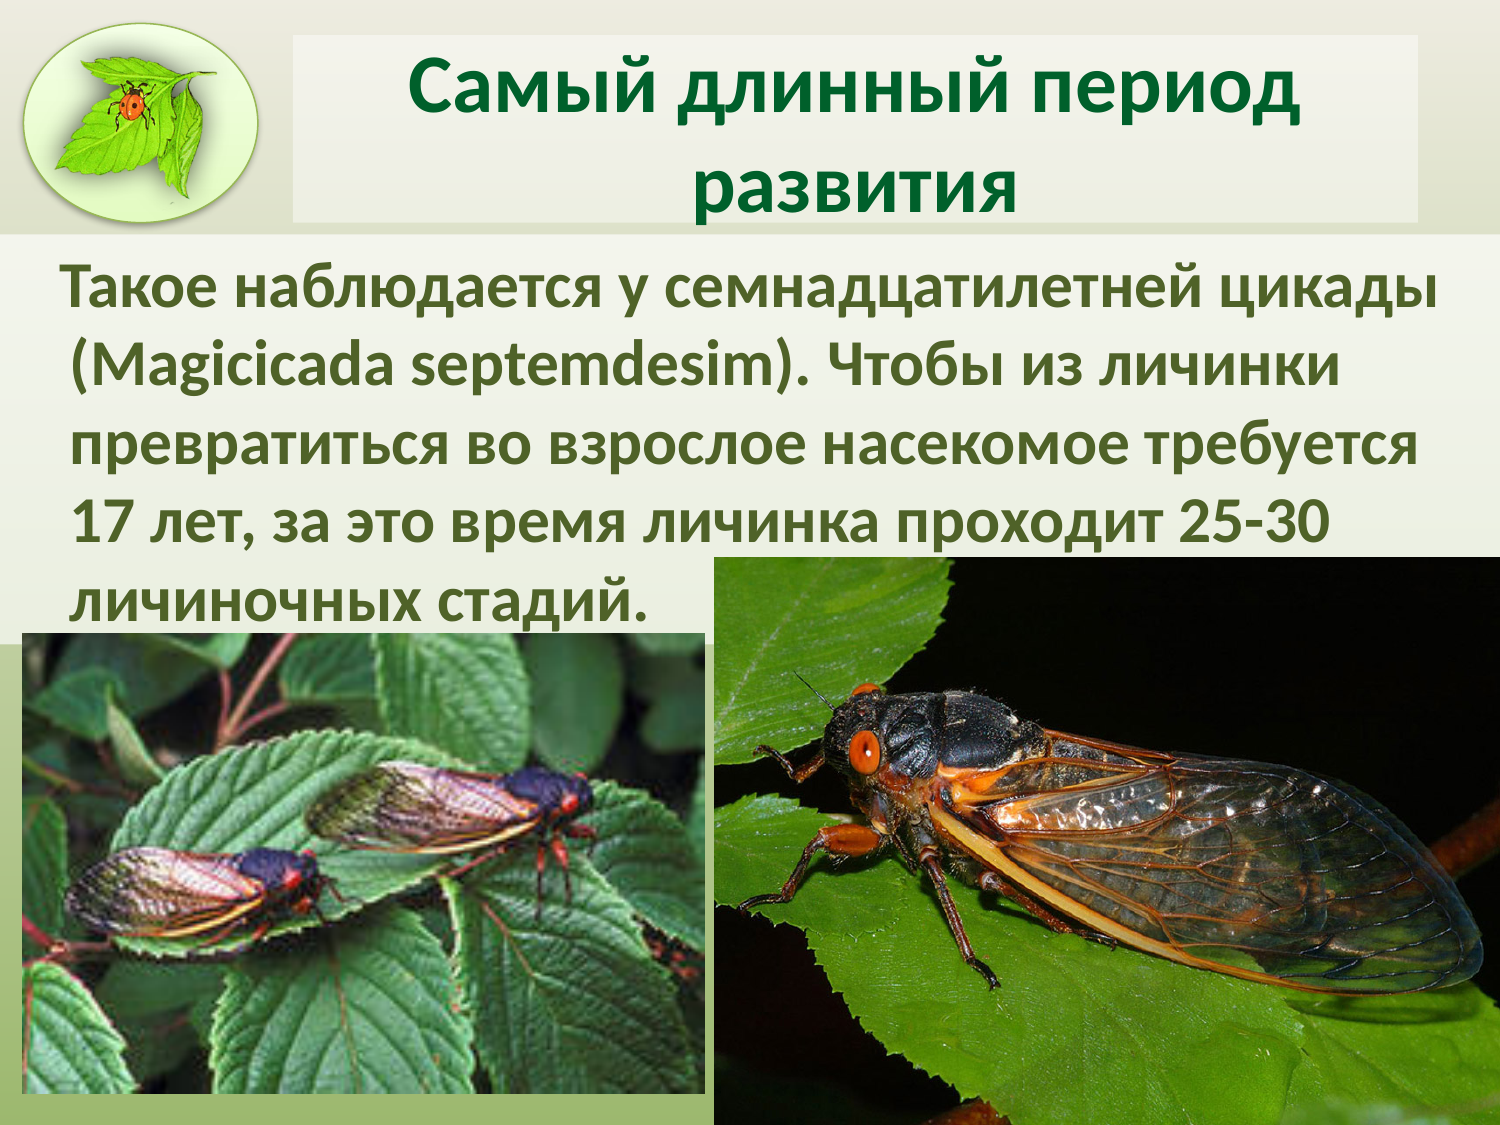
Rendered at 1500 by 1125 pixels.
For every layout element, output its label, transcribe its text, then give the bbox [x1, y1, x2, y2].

list Такое наблюдается у семнадцатилетней цикады (Magicicada septemdesim). Чтобы из личинки превратиться во взрослое насекомое требуется 17 лет, за это время личинка проходит 25-30 личиночных стадий. [0, 234, 1500, 645]
picture [714, 557, 1500, 1125]
title Самый длинный период развития [292, 35, 1418, 223]
picture [22, 633, 705, 1095]
picture [46, 35, 227, 211]
